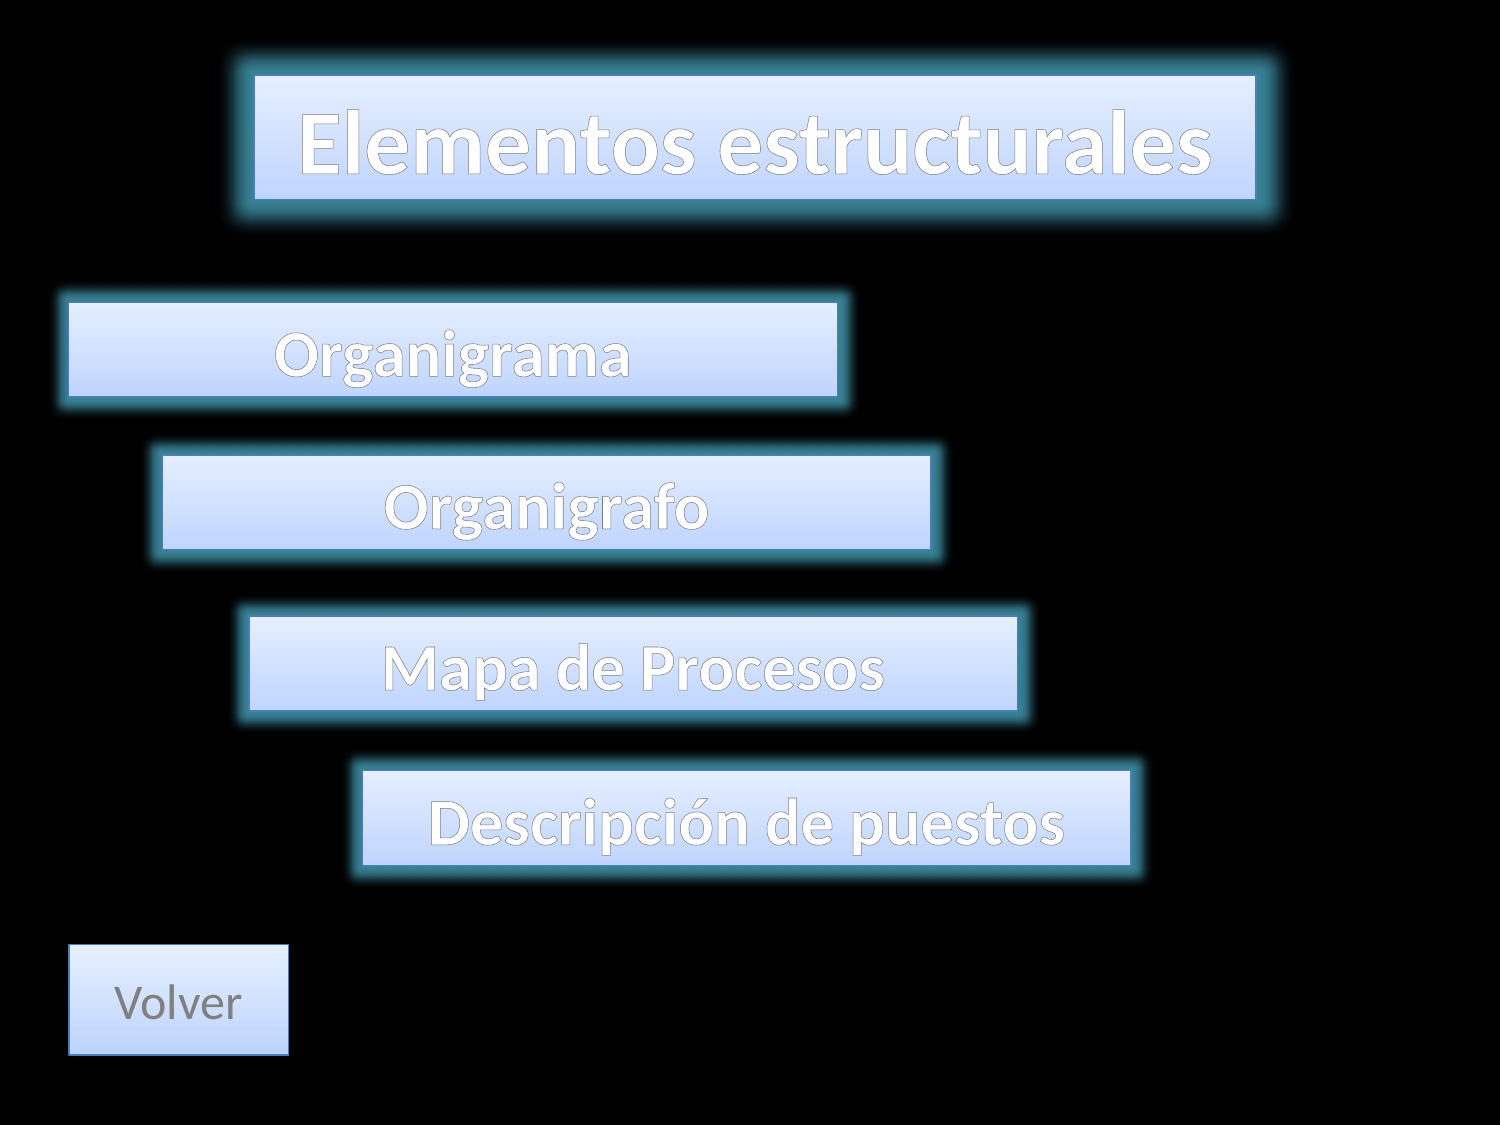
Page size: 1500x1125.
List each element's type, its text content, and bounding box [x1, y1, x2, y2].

text_box Volver [68, 944, 289, 1056]
text_box Elementos estructurales [253, 74, 1257, 200]
text_box Mapa de Procesos [248, 615, 1018, 712]
text_box Descripción de puestos [362, 770, 1132, 866]
text_box Organigrafo [162, 454, 932, 550]
text_box Organigrama [68, 302, 838, 398]
